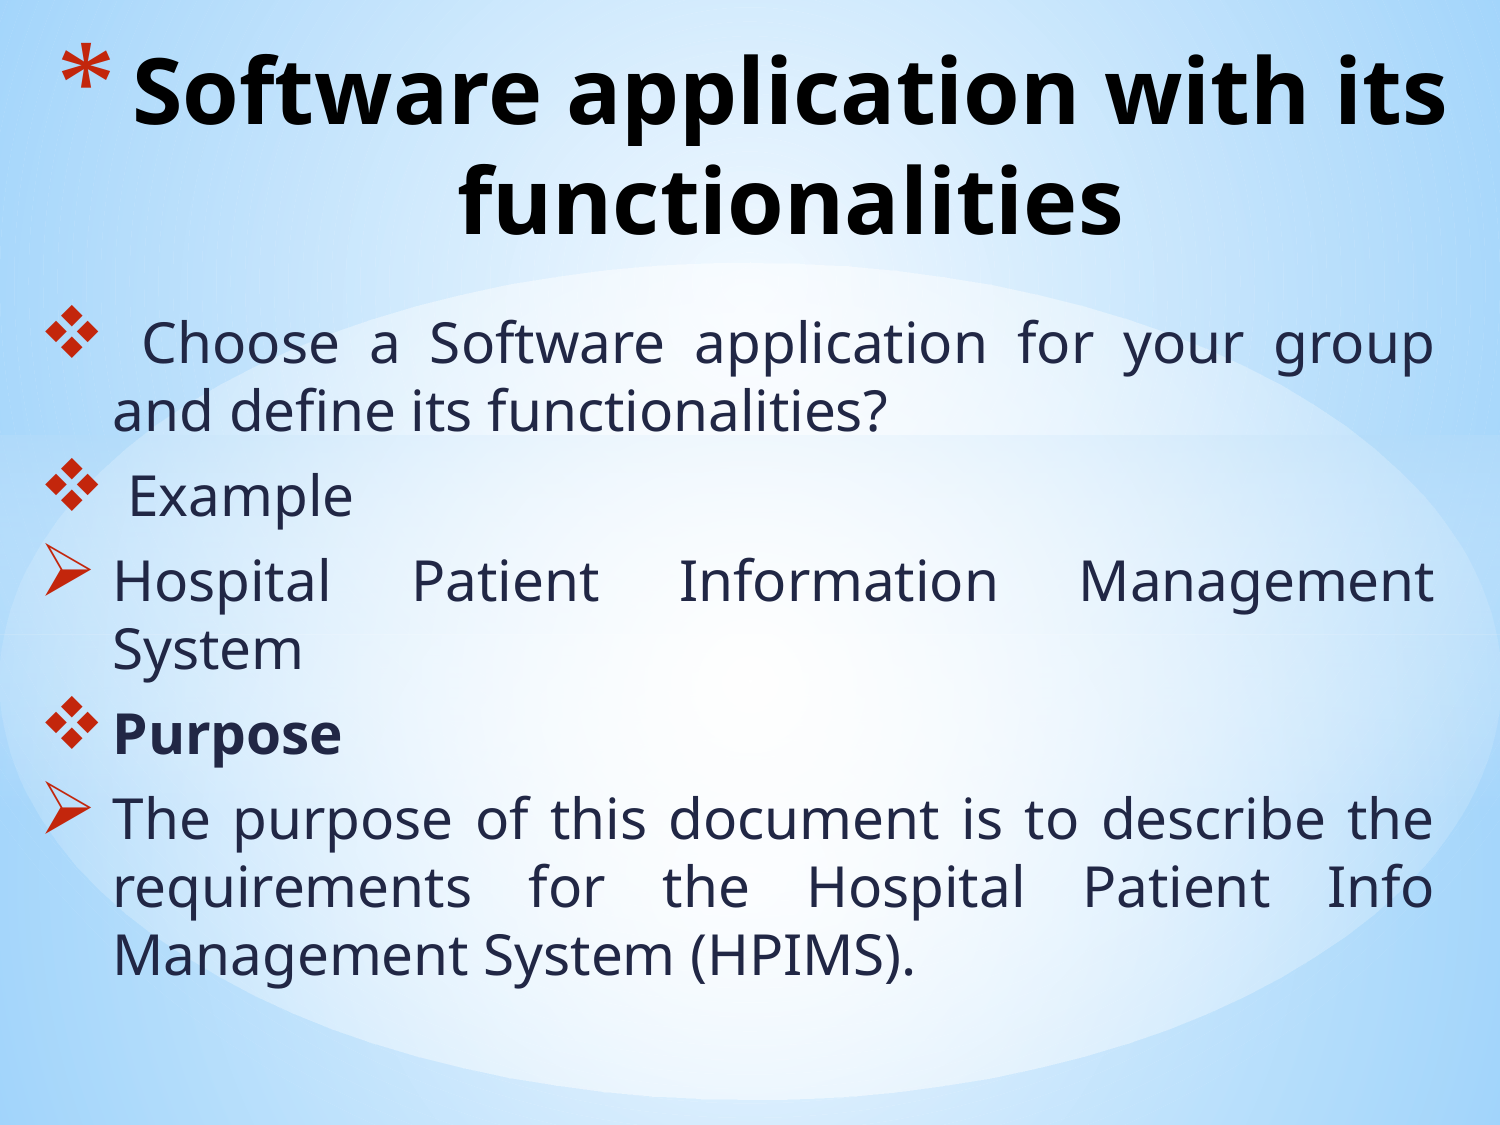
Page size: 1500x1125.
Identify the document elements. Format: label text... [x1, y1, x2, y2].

subtitle Choose a Software application for your group and define its functionalities? Example Hospital Patient Information Management System Purpose The purpose of this document is to describe the requirements for the Hospital Patient Info Management System (HPIMS). [24, 299, 1450, 1000]
title Software application with its functionalities [0, 24, 1482, 250]
